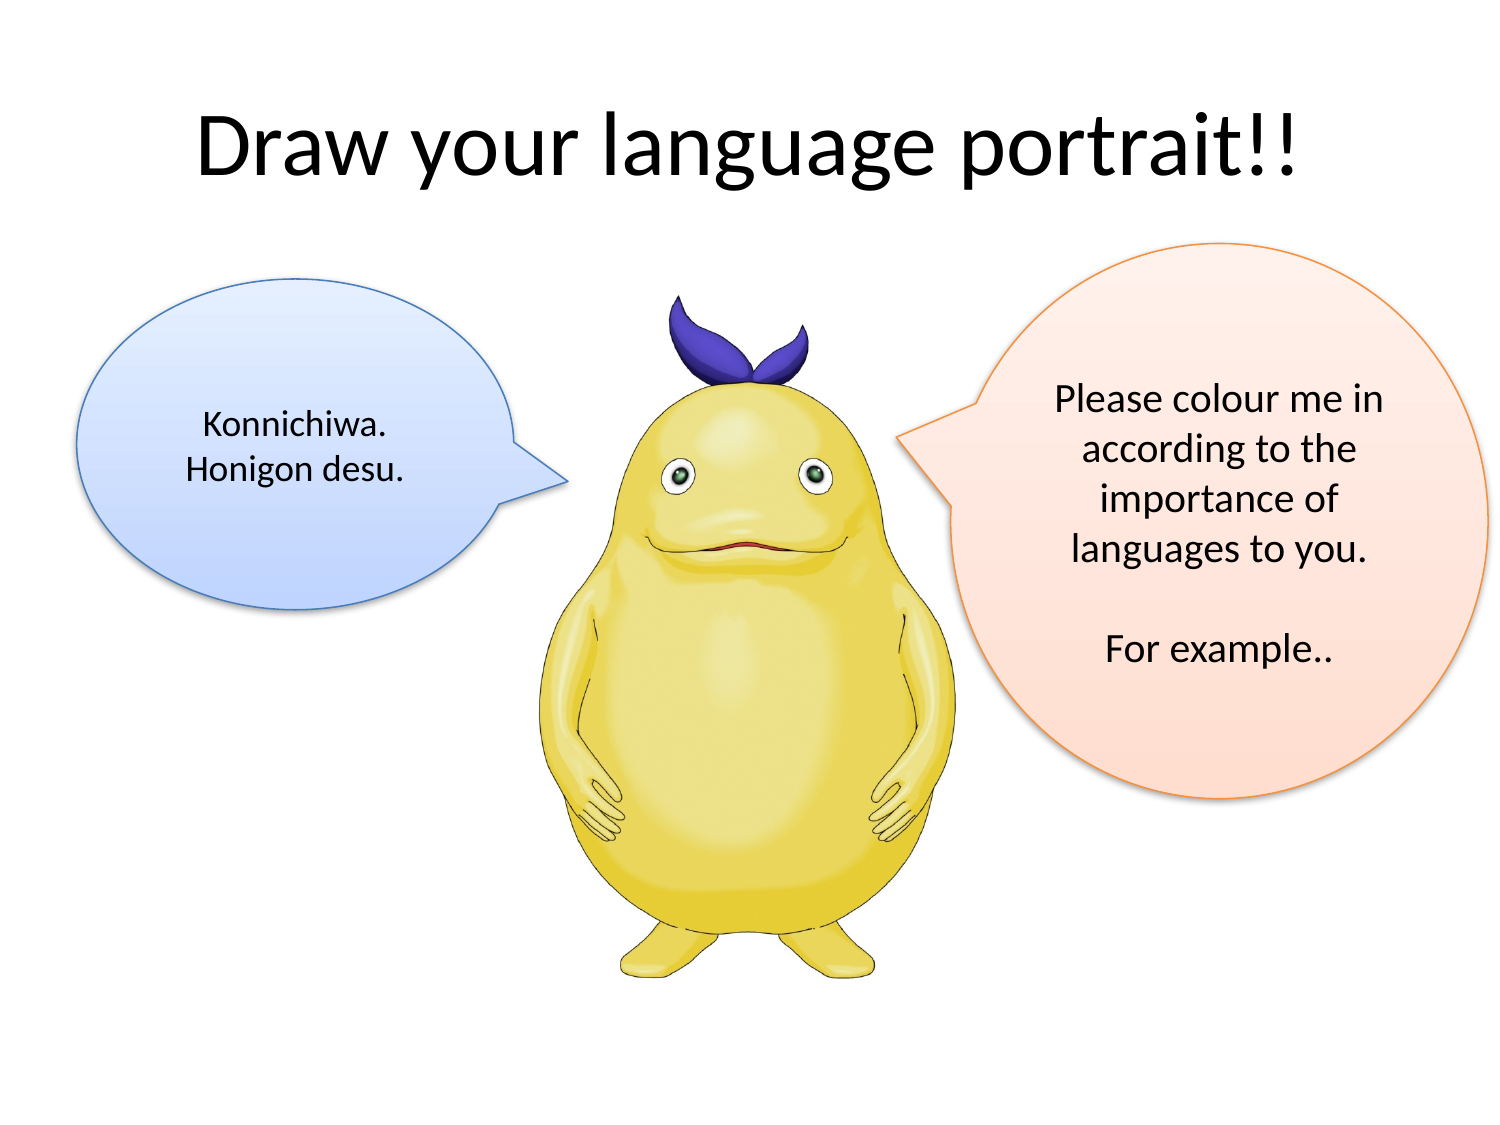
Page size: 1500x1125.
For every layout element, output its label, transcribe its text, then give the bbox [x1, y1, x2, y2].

title Draw your language portrait!! [75, 45, 1425, 233]
text_box Please colour me in according to the importance of languages to you. For example.. [1125, 242, 1489, 783]
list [192, 262, 1307, 1006]
text_box Konnichiwa. Honigon desu. [75, 299, 187, 589]
